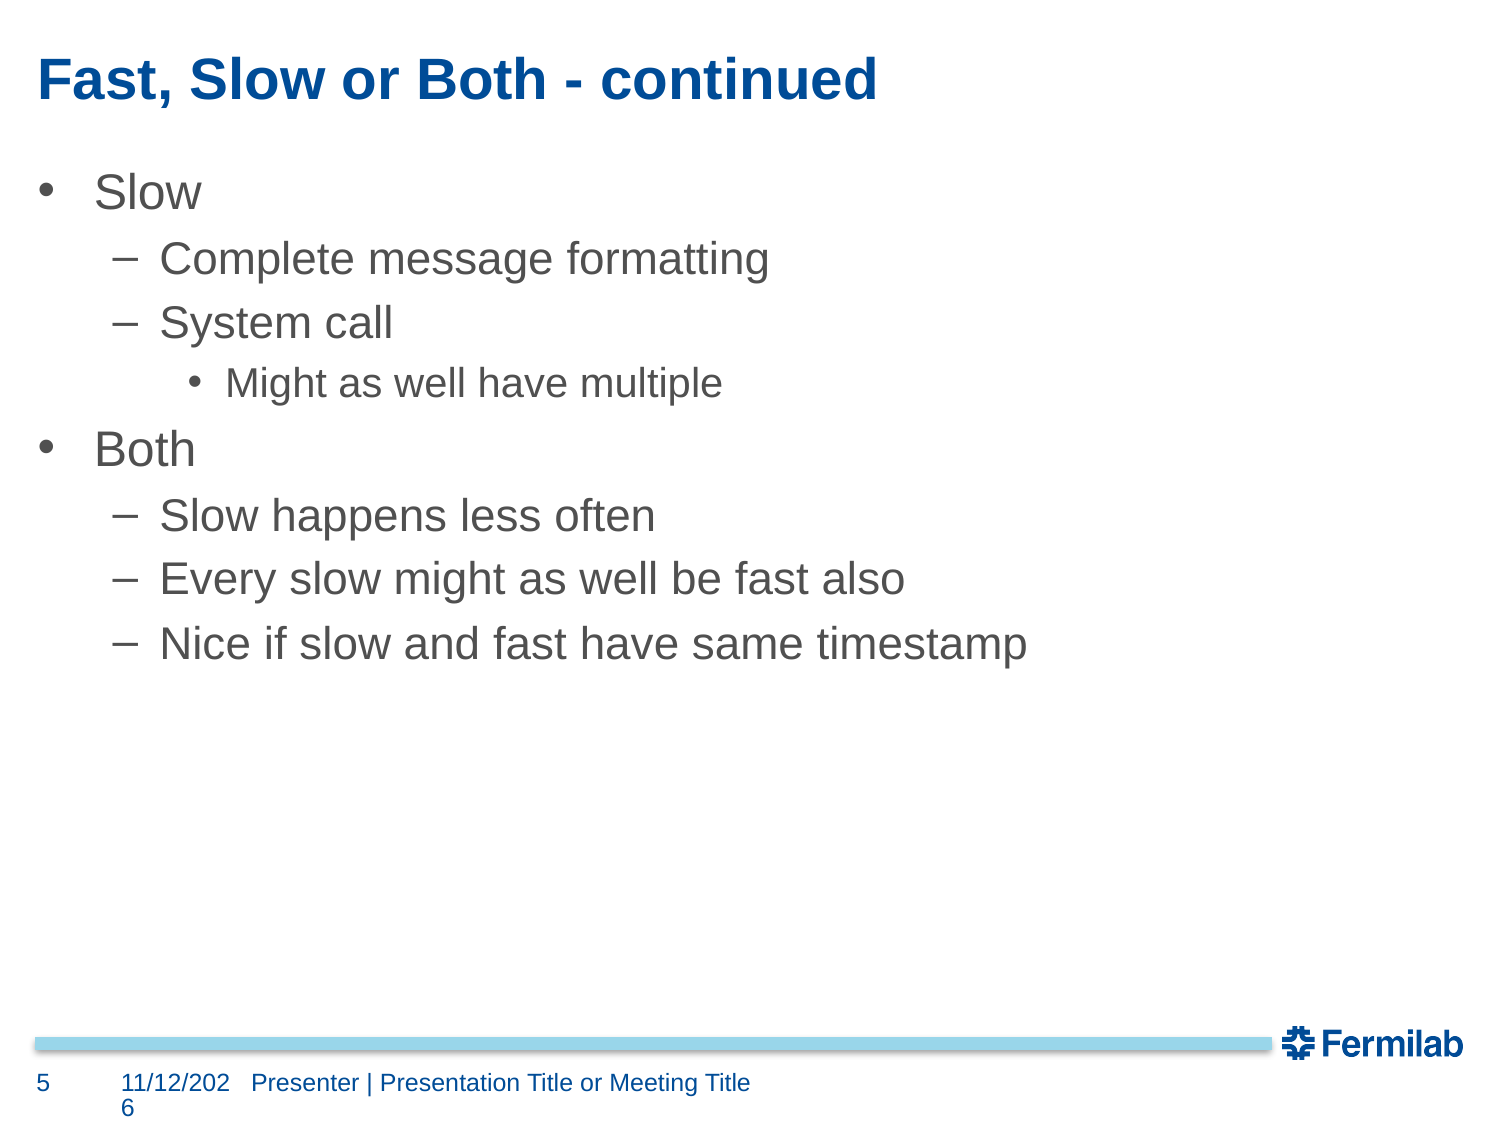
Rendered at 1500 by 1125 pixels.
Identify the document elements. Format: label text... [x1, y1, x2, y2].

title Fast, Slow or Both - continued [37, 41, 1463, 112]
list Slow Complete message formatting System call Might as well have multiple Both Slow happens less often Every slow might as well be fast also Nice if slow and fast have same timestamp [37, 159, 1461, 990]
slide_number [120, 1066, 232, 1107]
slide_number 5 [36, 1066, 105, 1106]
picture [1282, 1026, 1463, 1060]
footer Presenter | Presentation Title or Meeting Title [251, 1066, 1279, 1107]
